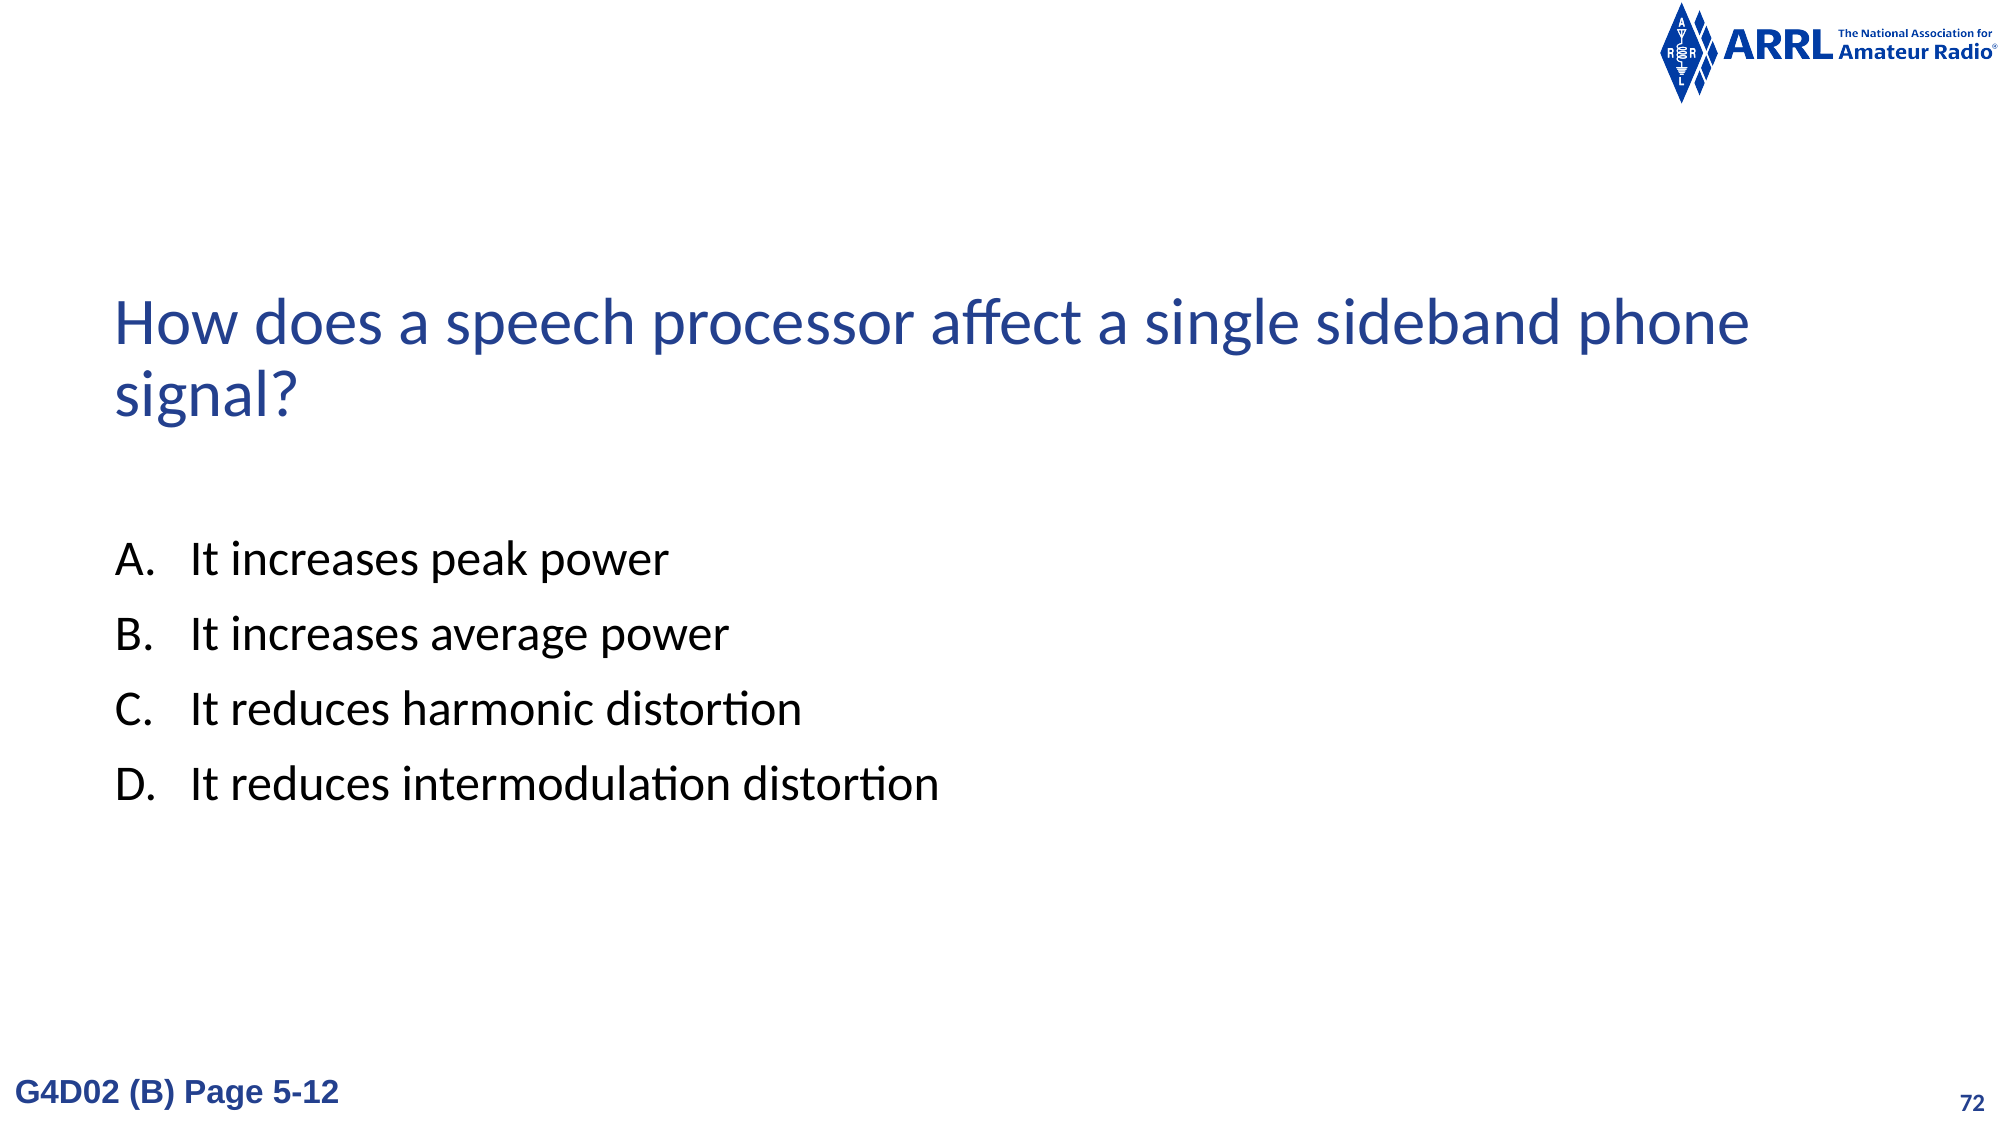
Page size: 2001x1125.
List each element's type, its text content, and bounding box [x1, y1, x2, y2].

text_box 72 [1899, 1079, 2000, 1125]
picture [1658, 0, 1999, 106]
list It increases peak power It increases average power It reduces harmonic distortion It reduces intermodulation distortion [99, 525, 1900, 1005]
title How does a speech processor affect a single sideband phone signal? [99, 249, 1900, 468]
text_box G4D02 (B) Page 5-12 [0, 1062, 1313, 1118]
